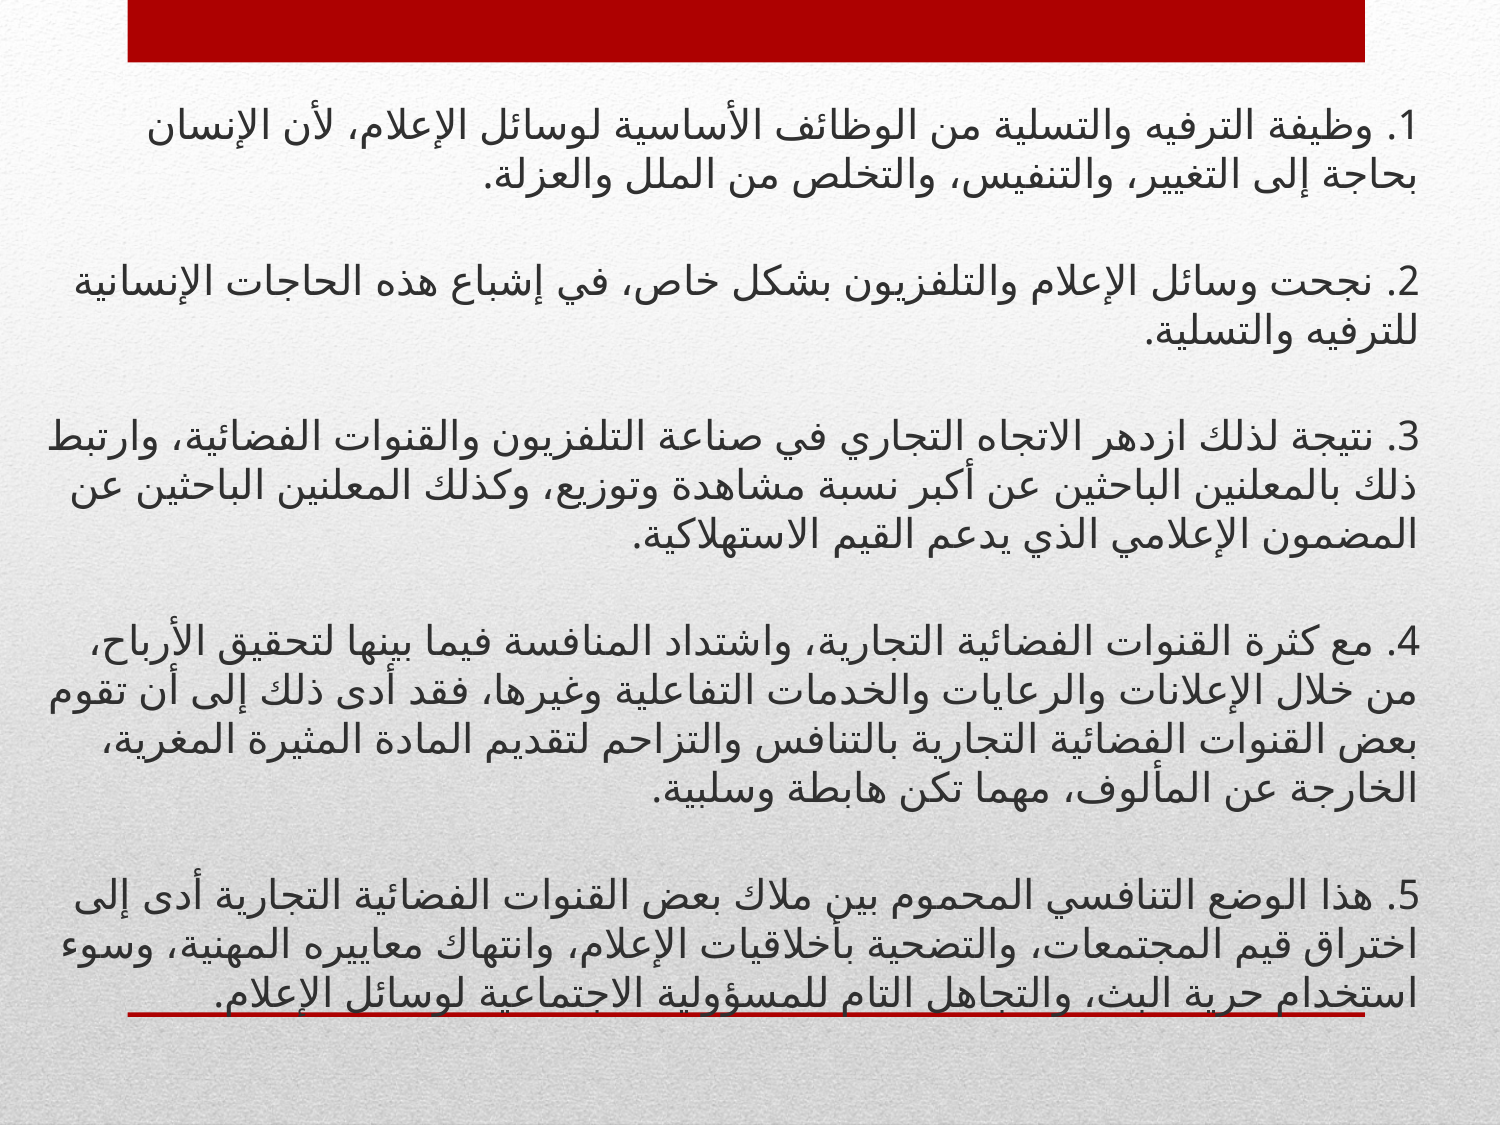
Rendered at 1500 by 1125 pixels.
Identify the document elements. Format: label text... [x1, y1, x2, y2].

list 1. وظيفة الترفيه والتسلية من الوظائف الأساسية لوسائل الإعلام، لأن الإنسان بحاجة إلى التغيير، والتنفيس، والتخلص من الملل والعزلة. 2. نجحت وسائل الإعلام والتلفزيون بشكل خاص، في إشباع هذه الحاجات الإنسانية للترفيه والتسلية. 3. نتيجة لذلك ازدهر الاتجاه التجاري في صناعة التلفزيون والقنوات الفضائية، وارتبط ذلك بالمعلنين الباحثين عن أكبر نسبة مشاهدة وتوزيع، وكذلك المعلنين الباحثين عن المضمون الإعلامي الذي يدعم القيم الاستهلاكية. 4. مع كثرة القنوات الفضائية التجارية، واشتداد المنافسة فيما بينها لتحقيق الأرباح، من خلال الإعلانات والرعايات والخدمات التفاعلية وغيرها، فقد أدى ذلك إلى أن تقوم بعض القنوات الفضائية التجارية بالتنافس والتزاحم لتقديم المادة المثيرة المغرية، الخارجة عن المألوف، مهما تكن هابطة وسلبية. 5. هذا الوضع التنافسي المحموم بين ملاك بعض القنوات الفضائية التجارية أدى إلى اختراق قيم المجتمعات، والتضحية بأخلاقيات الإعلام، وانتهاك معاييره المهنية، وسوء استخدام حرية البث، والتجاهل التام للمسؤولية الاجتماعية لوسائل الإعلام. [29, 90, 1436, 1025]
